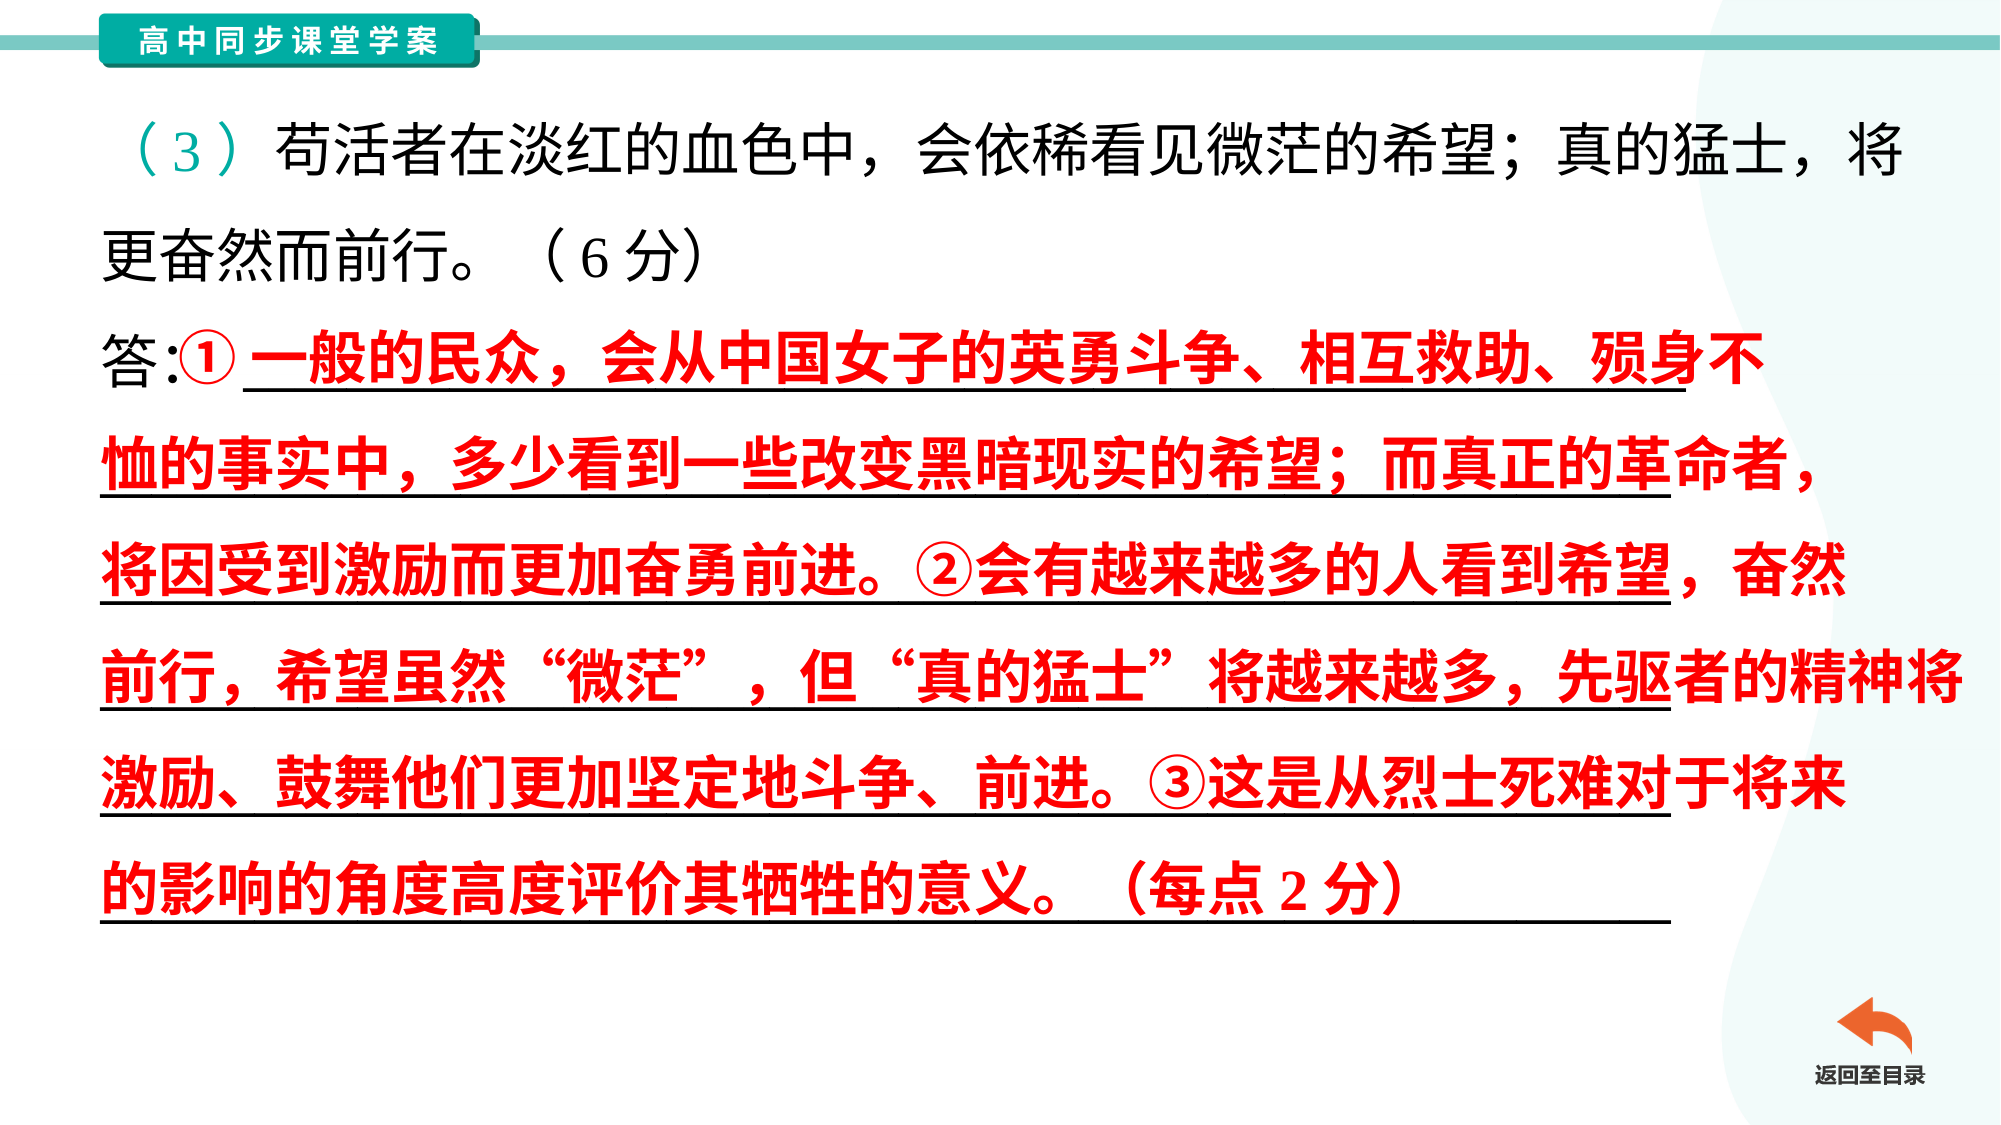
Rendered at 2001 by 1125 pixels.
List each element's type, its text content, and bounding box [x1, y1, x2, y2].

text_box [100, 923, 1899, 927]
picture [0, 0, 2000, 1125]
text_box ①一般的民众，会从中国女子的英勇斗争、相互救助、殒身不 恤的事实中，多少看到一些改变黑暗现实的希望；而真正的革命者， 将因受到激励而更加奋勇前进。②会有越来越多的人看到希望，奋然 前行，希望虽然“微茫”，但“真的猛士”将越来越多，先驱者的精神将 激励、鼓舞他们更加坚定地斗争、前进。③这是从烈士死难对于将来 的影响的角度高度评价其牺牲的意义。（每点2分） [100, 284, 1899, 923]
text_box （3）苟活者在淡红的血色中，会依稀看见微茫的希望；真的猛士，将 更奋然而前行。（6分） 答： ________________________________________________________ _____________________________________________________________ _____________________________________________________________ _____________________________________________________________ _____________________________________________________________ _____________________________________________________________ [100, 76, 1899, 284]
